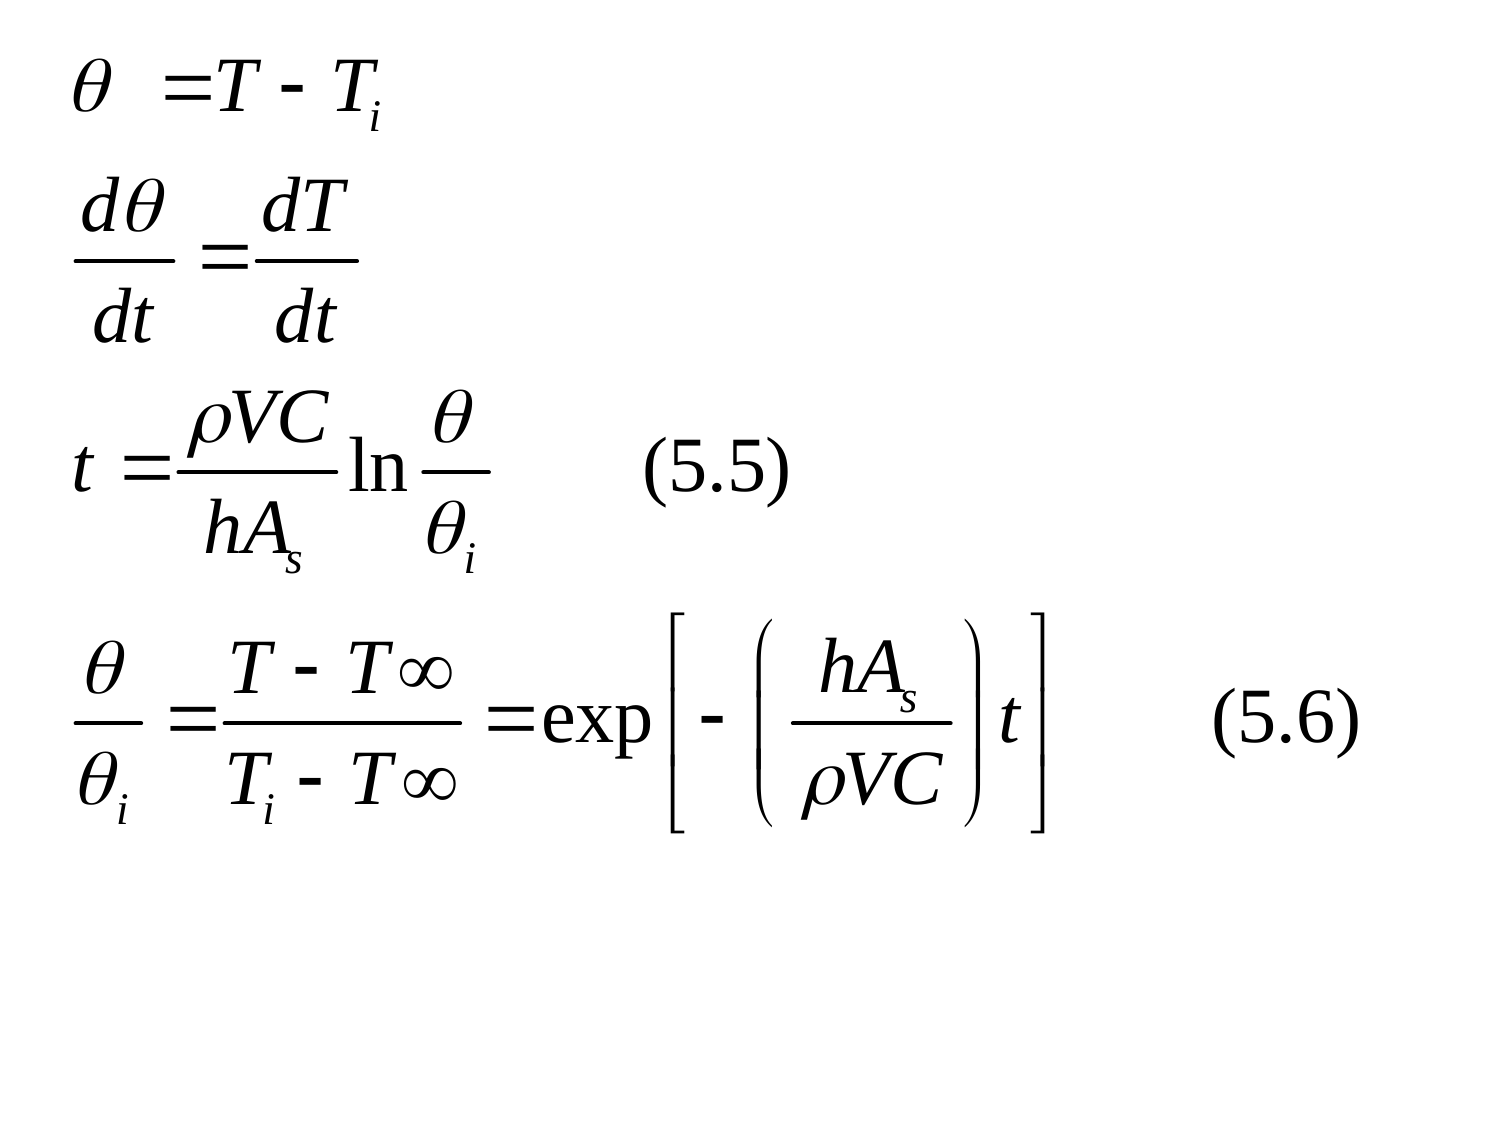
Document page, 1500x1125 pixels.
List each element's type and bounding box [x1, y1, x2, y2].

text_box [62, 37, 1376, 848]
